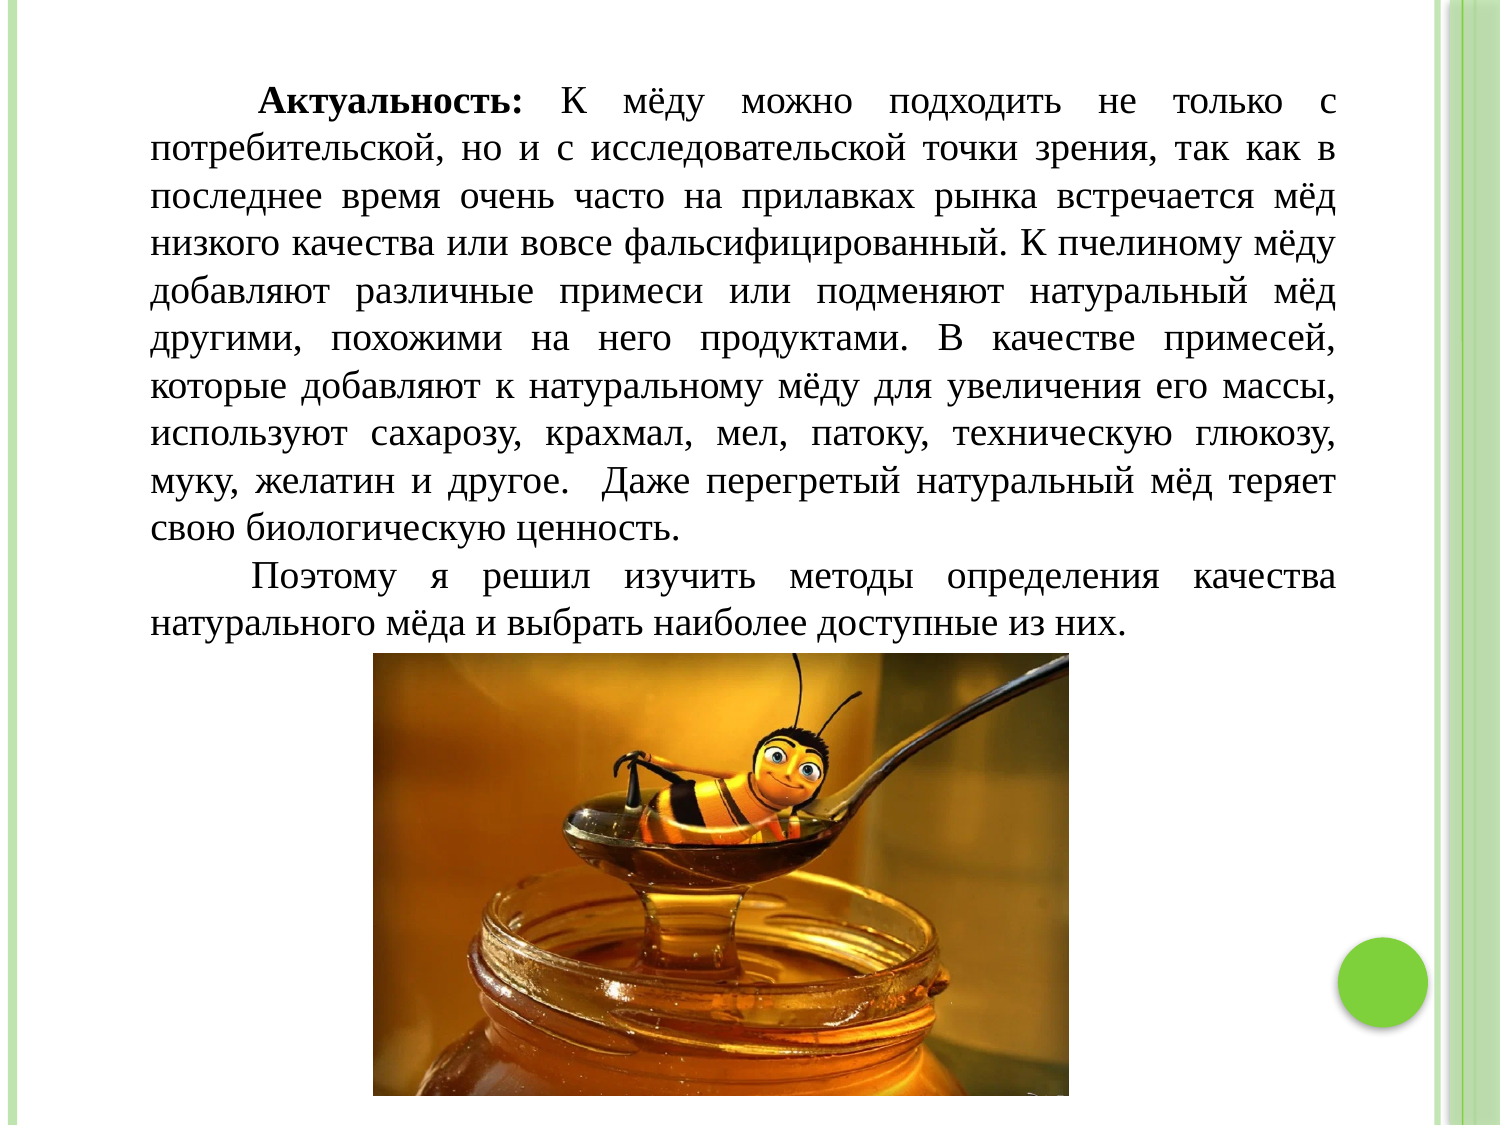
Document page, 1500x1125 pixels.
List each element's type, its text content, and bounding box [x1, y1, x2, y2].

text_box Актуальность: К мёду можно подходить не только с потребительской, но и с исследовательской точки зрения, так как в последнее время очень часто на прилавках рынка встречается мёд низкого качества или вовсе фальсифицированный. К пчелиному мёду добавляют различные примеси или подменяют натуральный мёд другими, похожими на него продуктами. В качестве примесей, которые добавляют к натуральному мёду для увеличения его массы, используют сахарозу, крахмал, мел, патоку, техническую глюкозу, муку, желатин и другое. Даже перегретый натуральный мёд теряет свою биологическую ценность. Поэтому я решил изучить методы определения качества натурального мёда и выбрать наиболее доступные из них. [135, 66, 1353, 651]
picture [373, 652, 1070, 1096]
